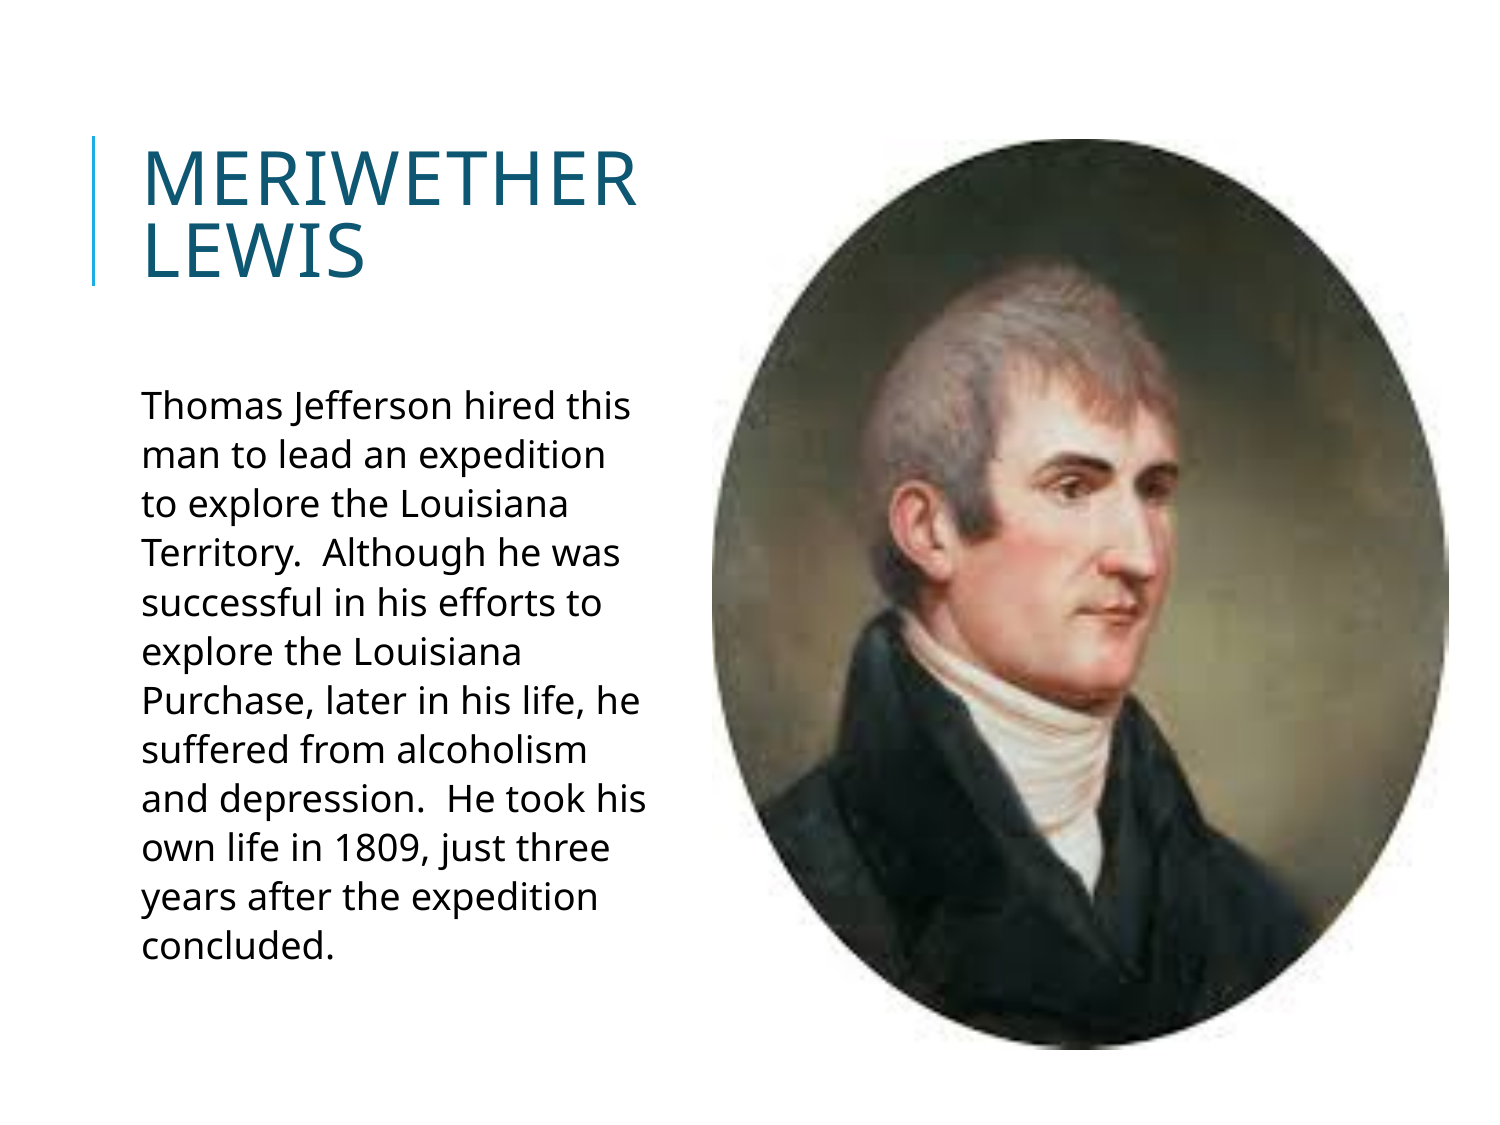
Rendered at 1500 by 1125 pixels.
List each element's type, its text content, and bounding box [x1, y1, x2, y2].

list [712, 139, 1449, 1051]
title Meriwether lewis [126, 77, 666, 363]
list Thomas Jefferson hired this man to lead an expedition to explore the Louisiana Territory. Although he was successful in his efforts to explore the Louisiana Purchase, later in his life, he suffered from alcoholism and depression. He took his own life in 1809, just three years after the expedition concluded. [126, 370, 666, 988]
